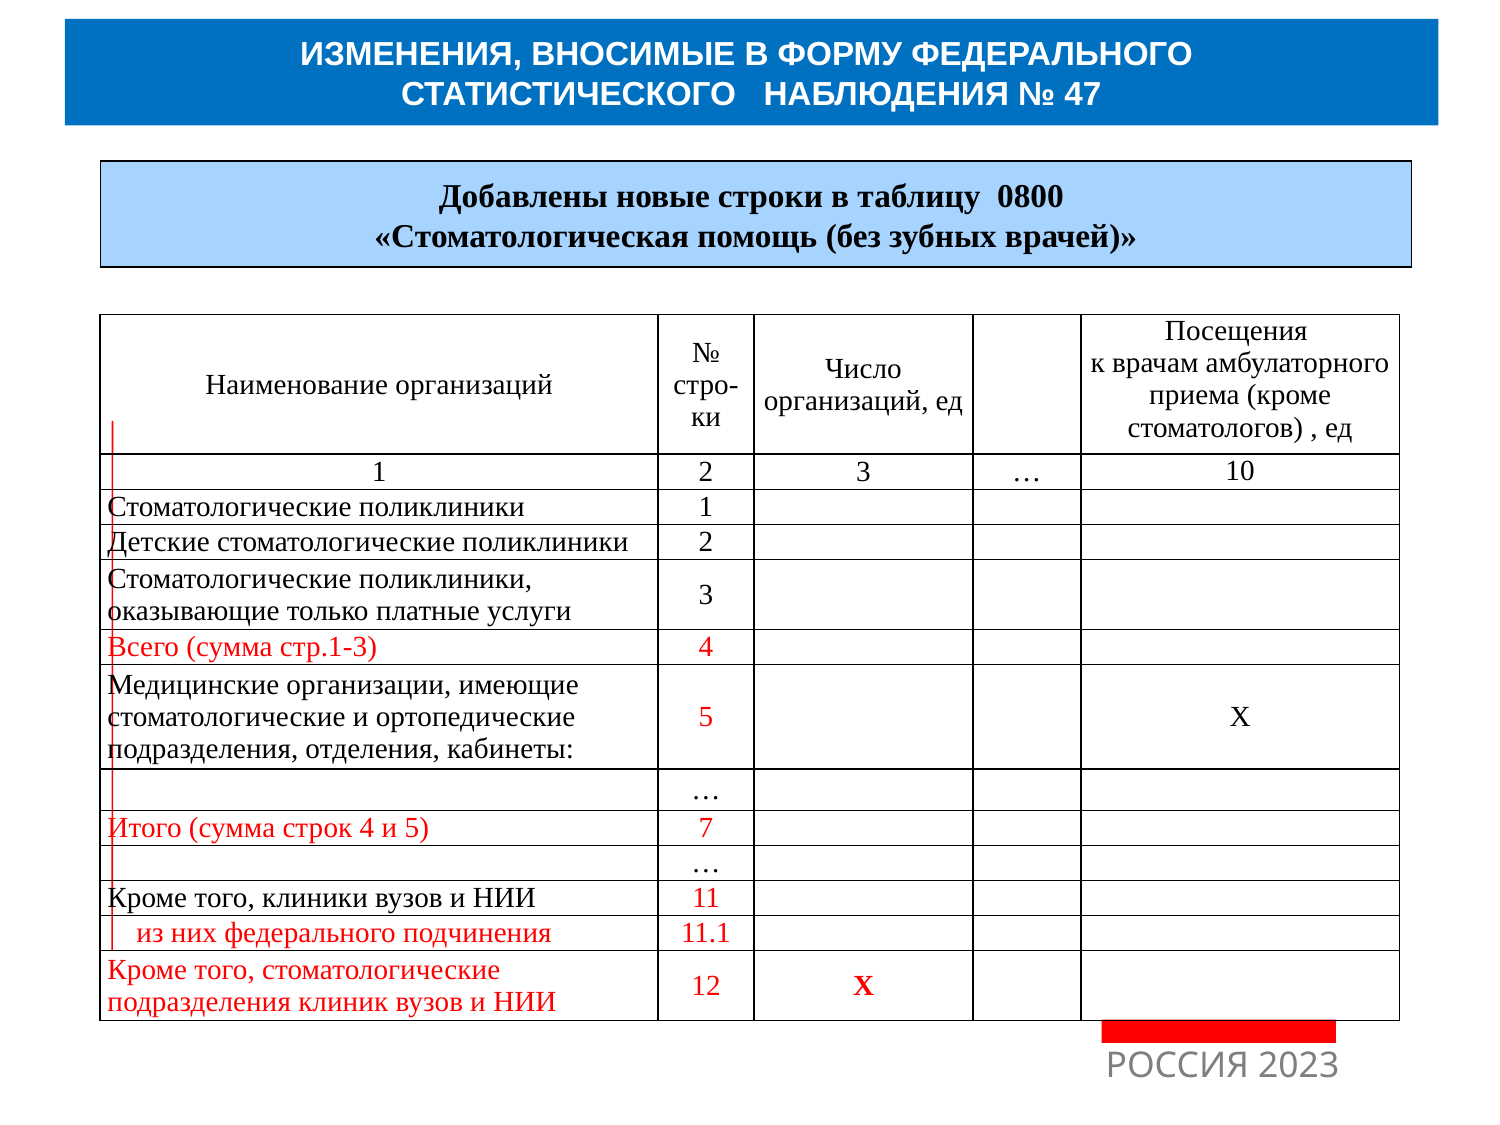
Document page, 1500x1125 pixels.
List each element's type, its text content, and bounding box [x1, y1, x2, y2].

table_cell [755, 770, 972, 810]
table_cell [974, 916, 1080, 950]
table_cell [755, 560, 972, 629]
table_cell 7 [659, 811, 753, 845]
table_cell … [974, 455, 1080, 489]
table_cell [974, 951, 1080, 1020]
table_cell [1082, 916, 1399, 950]
text_box Добавлены новые строки в таблицу 0800 «Стоматологическая помощь (без зубных врачей)» [100, 160, 1412, 268]
table_cell [755, 525, 972, 559]
table_cell [1082, 770, 1399, 810]
table_header Посещения к врачам амбулаторного приема (кроме стоматологов) , ед [1082, 315, 1399, 453]
table_cell … [659, 770, 753, 810]
table_cell [974, 846, 1080, 880]
table_cell 1 [101, 455, 657, 489]
table_cell [755, 811, 972, 845]
table_cell [1082, 951, 1399, 1020]
table_cell [1082, 490, 1399, 524]
table_cell 2 [659, 455, 753, 489]
table_cell [974, 560, 1080, 629]
table_cell … [659, 846, 753, 880]
table_cell [1082, 560, 1399, 629]
table_cell [755, 846, 972, 880]
table_cell [755, 916, 972, 950]
table_header № стро-ки [659, 315, 753, 453]
table_cell Стоматологические поликлиники [101, 490, 657, 524]
table_cell 12 [659, 951, 753, 1020]
text_box ИЗМЕНЕНИЯ, ВНОСИМЫЕ В ФОРМУ ФЕДЕРАЛЬНОГО СТАТИСТИЧЕСКОГО НАБЛЮДЕНИЯ № 47 [63, 17, 1441, 128]
table_cell [1082, 881, 1399, 915]
table_cell из них федерального подчинения [101, 916, 657, 950]
table_cell [755, 630, 972, 664]
table_cell Итого (сумма строк 4 и 5) [101, 811, 657, 845]
text_box [584, 16, 916, 59]
table_cell [755, 881, 972, 915]
table_cell Стоматологические поликлиники, оказывающие только платные услуги [101, 560, 657, 629]
table_cell [974, 525, 1080, 559]
table_cell Кроме того, стоматологические подразделения клиник вузов и НИИ [101, 951, 657, 1020]
table_cell [1082, 630, 1399, 664]
table_header Число организаций, ед [755, 315, 972, 453]
table_cell [755, 665, 972, 768]
table_cell [1082, 811, 1399, 845]
table_cell [974, 630, 1080, 664]
table_cell [1082, 846, 1399, 880]
table_cell 11.1 [659, 916, 753, 950]
table_cell [1082, 525, 1399, 559]
table_cell 11 [659, 881, 753, 915]
table_cell [974, 770, 1080, 810]
table_cell 2 [659, 525, 753, 559]
table_cell [974, 811, 1080, 845]
table_cell 5 [659, 665, 753, 768]
text_box [1101, 1021, 1336, 1043]
table_cell Х [755, 951, 972, 1020]
table_cell Медицинские организации, имеющие стоматологические и ортопедические подразделения, отделения, кабинеты: [101, 665, 657, 768]
table_cell Кроме того, клиники вузов и НИИ [101, 881, 657, 915]
table_cell [974, 490, 1080, 524]
table_cell 1 [659, 490, 753, 524]
table_cell 10 [1082, 455, 1399, 489]
table_cell Всего (сумма стр.1-3) [101, 630, 657, 664]
text_box [88, 143, 1436, 193]
table_cell [101, 846, 657, 880]
table_cell [974, 665, 1080, 768]
subtitle РОССИЯ 2023 [1089, 1042, 1372, 1114]
table_cell 3 [755, 455, 972, 489]
table_cell Х [1082, 665, 1399, 768]
table_cell [974, 881, 1080, 915]
table_cell [101, 770, 657, 810]
table_header [974, 315, 1080, 453]
table_cell Детские стоматологические поликлиники [101, 525, 657, 559]
table_cell [755, 490, 972, 524]
table_cell 3 [659, 560, 753, 629]
table_header Наименование организаций [101, 315, 657, 453]
table_cell 4 [659, 630, 753, 664]
